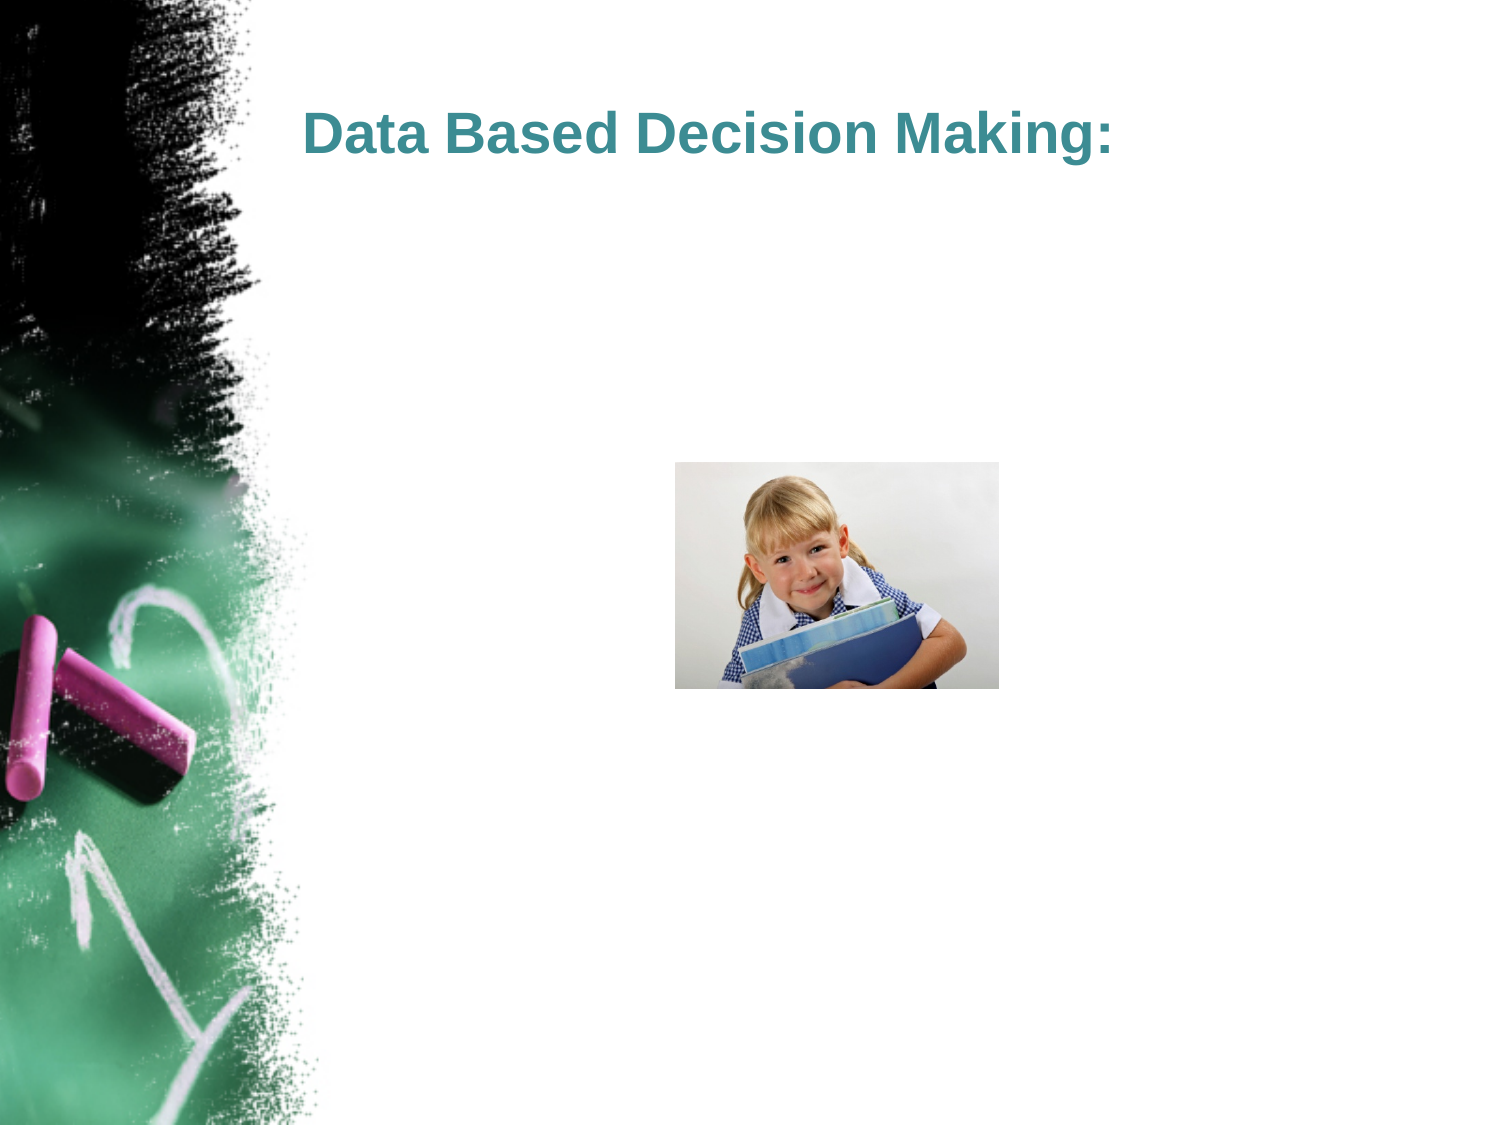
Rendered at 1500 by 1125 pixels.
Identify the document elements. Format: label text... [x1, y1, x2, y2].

text_box Data Based Decision Making: [287, 87, 1213, 173]
picture [0, 0, 1500, 1125]
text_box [349, 262, 1351, 930]
